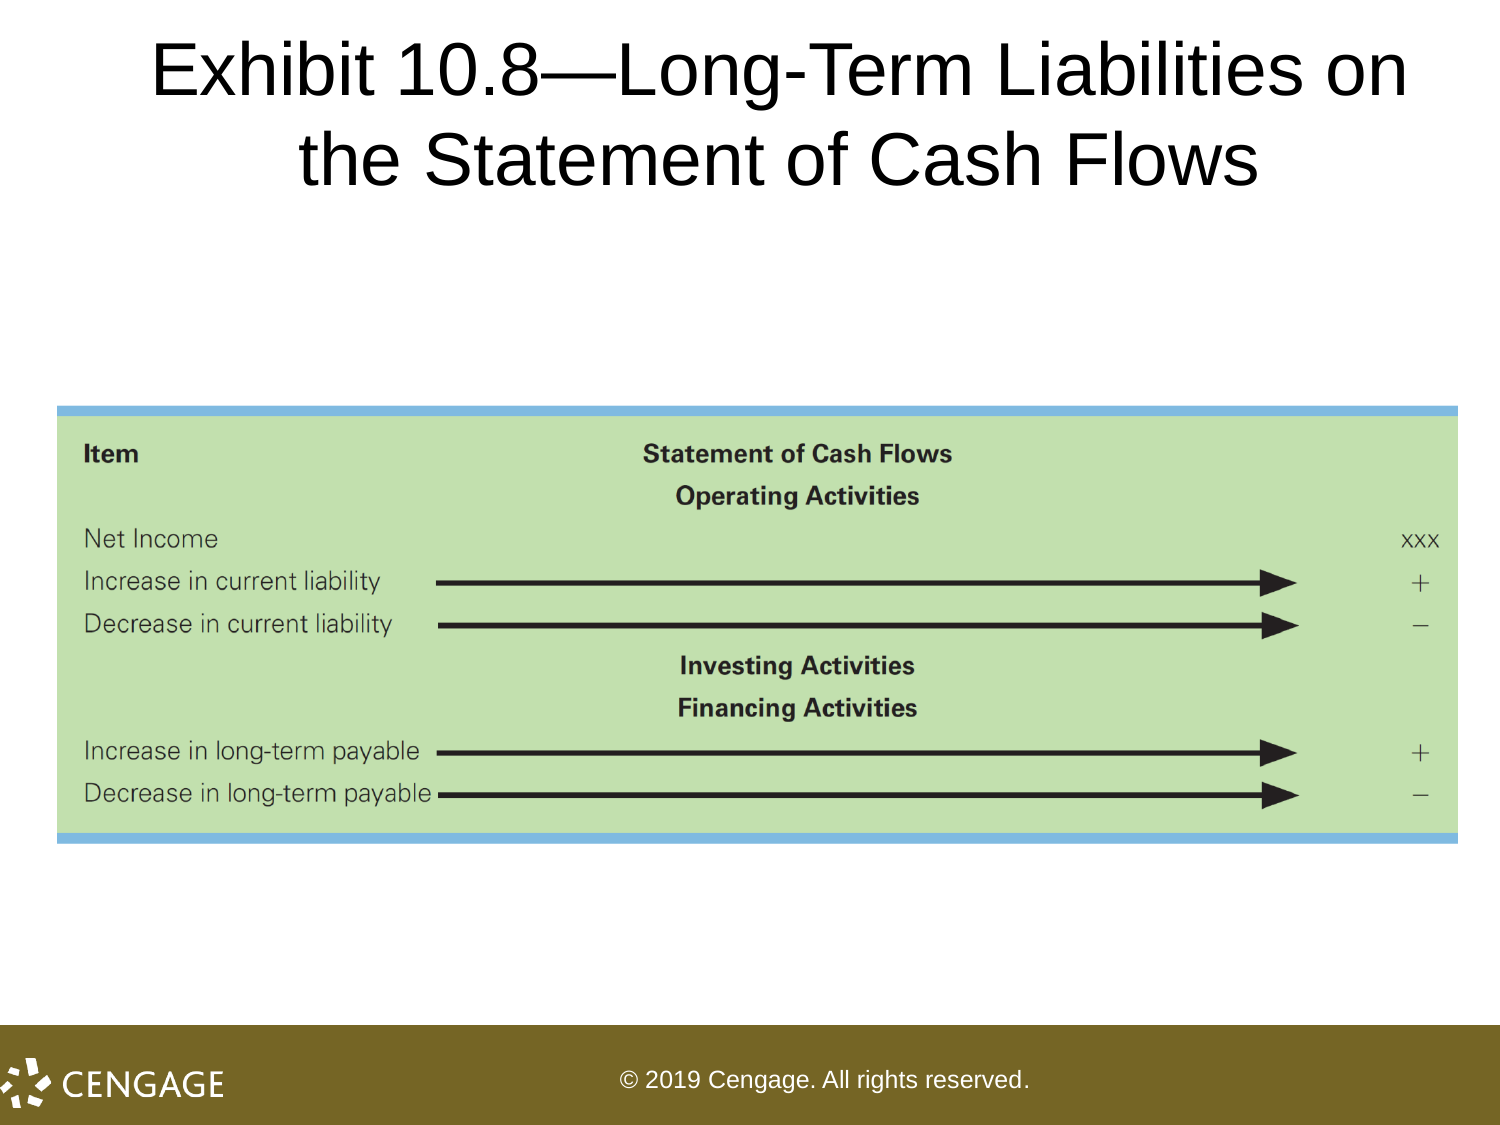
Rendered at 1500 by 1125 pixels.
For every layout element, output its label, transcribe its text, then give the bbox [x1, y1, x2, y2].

picture [0, 1058, 223, 1108]
picture [57, 399, 1458, 853]
title Exhibit 10.8—Long-Term Liabilities on the Statement of Cash Flows [85, 28, 1475, 193]
